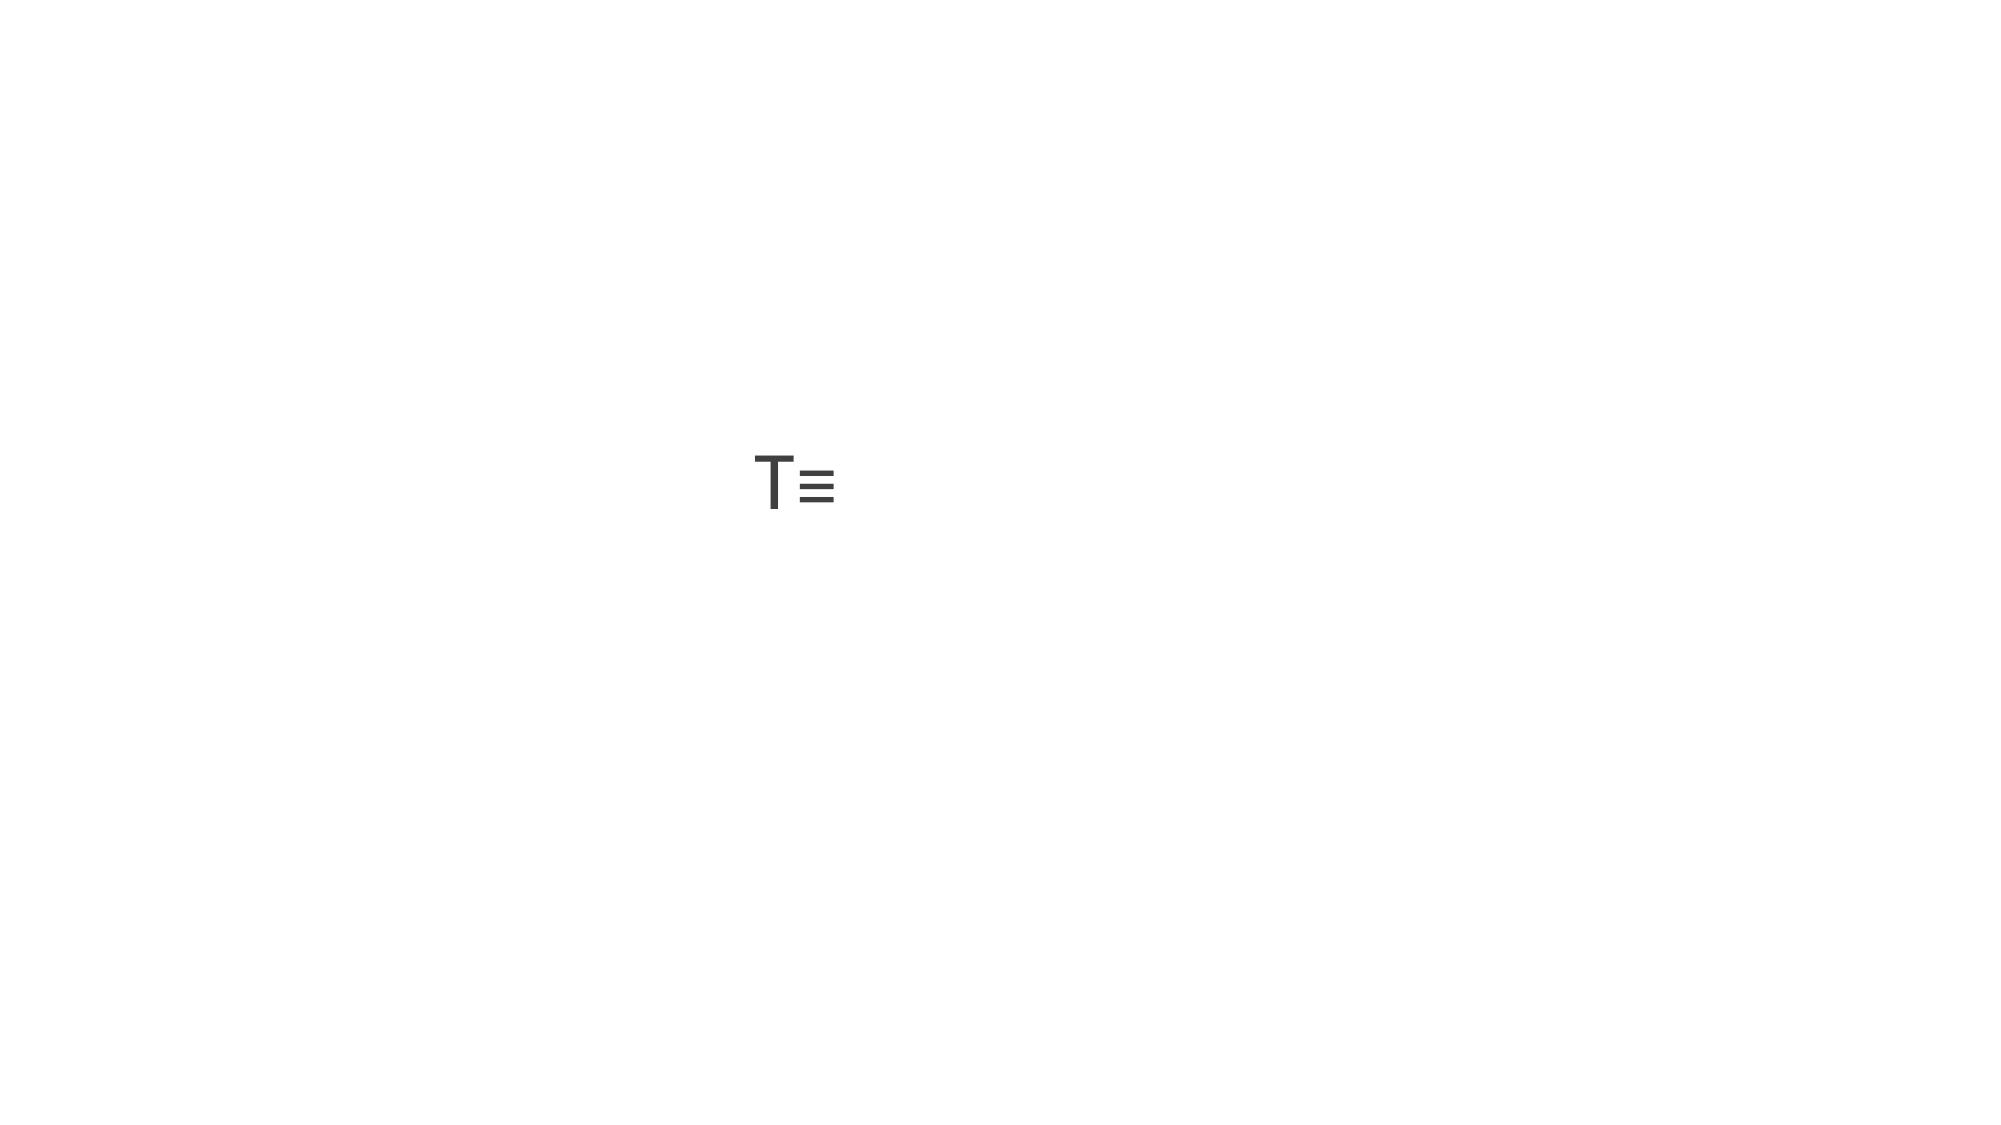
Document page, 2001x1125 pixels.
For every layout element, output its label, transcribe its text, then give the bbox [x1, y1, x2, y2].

text_box ≡ [781, 423, 852, 538]
text_box T [739, 425, 796, 526]
